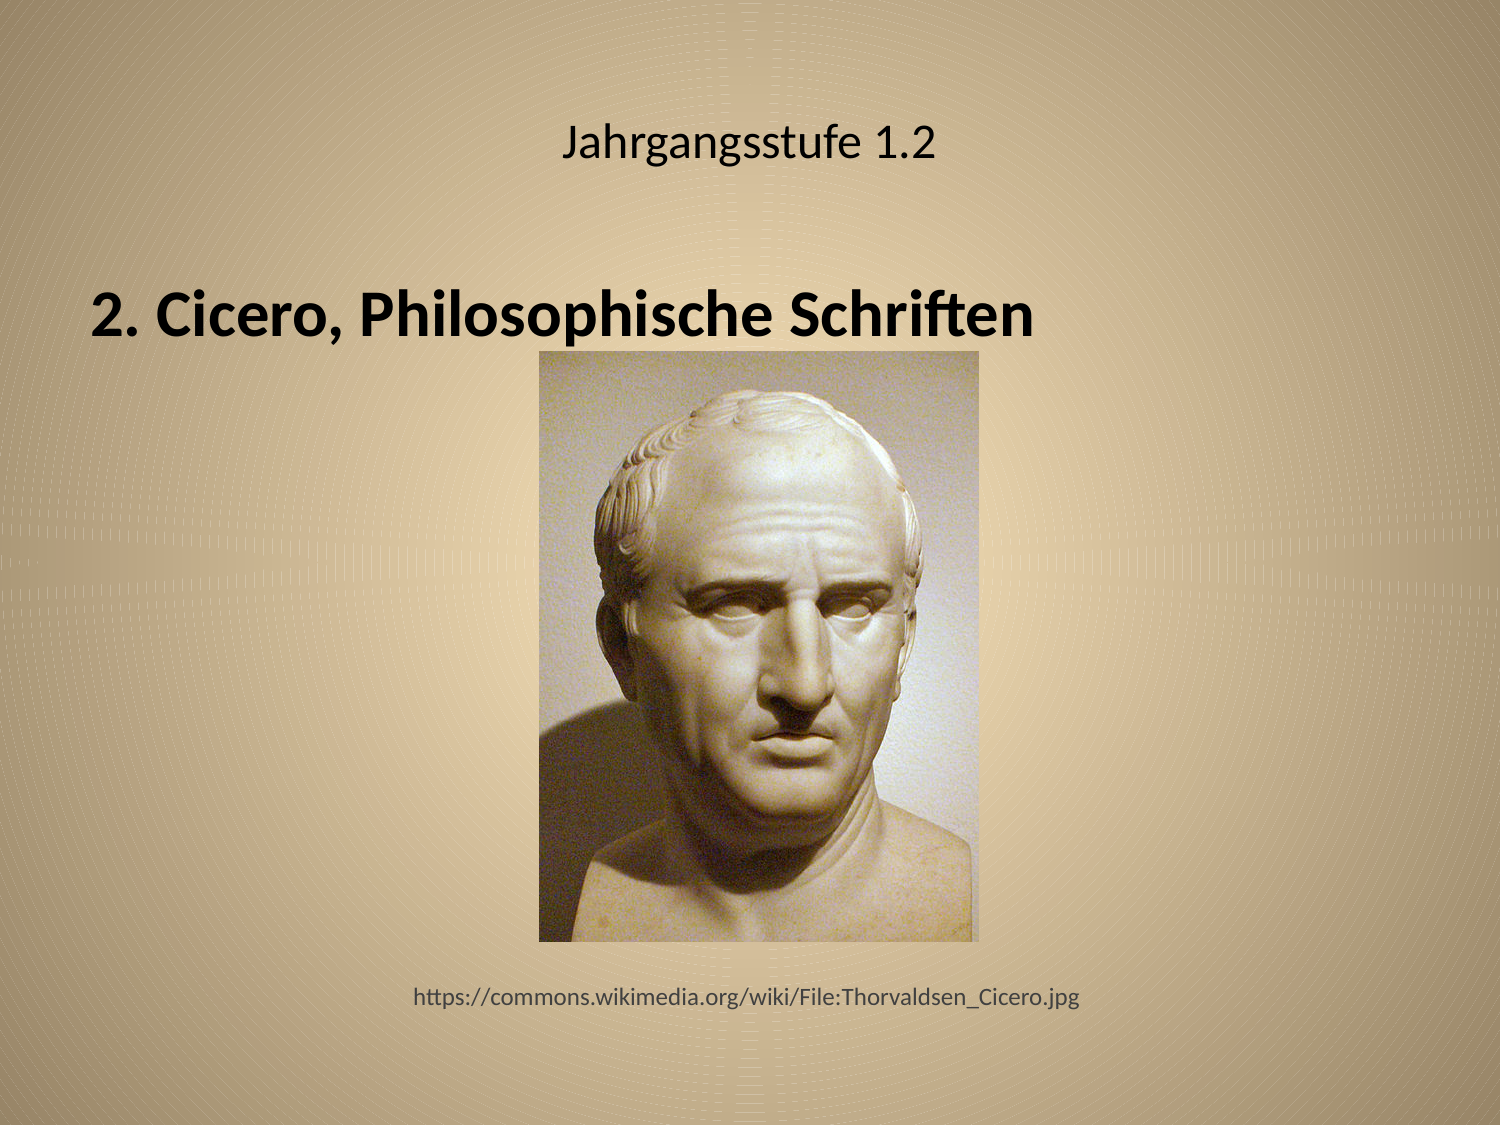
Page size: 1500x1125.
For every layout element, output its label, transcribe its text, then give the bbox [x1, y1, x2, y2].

text_box https://commons.wikimedia.org/wiki/File:Thorvaldsen_Cicero.jpg [398, 972, 1149, 1018]
picture [538, 351, 979, 943]
list 2. Cicero, Philosophische Schriften [75, 262, 1425, 1005]
title Jahrgangsstufe 1.2 [75, 45, 1425, 233]
